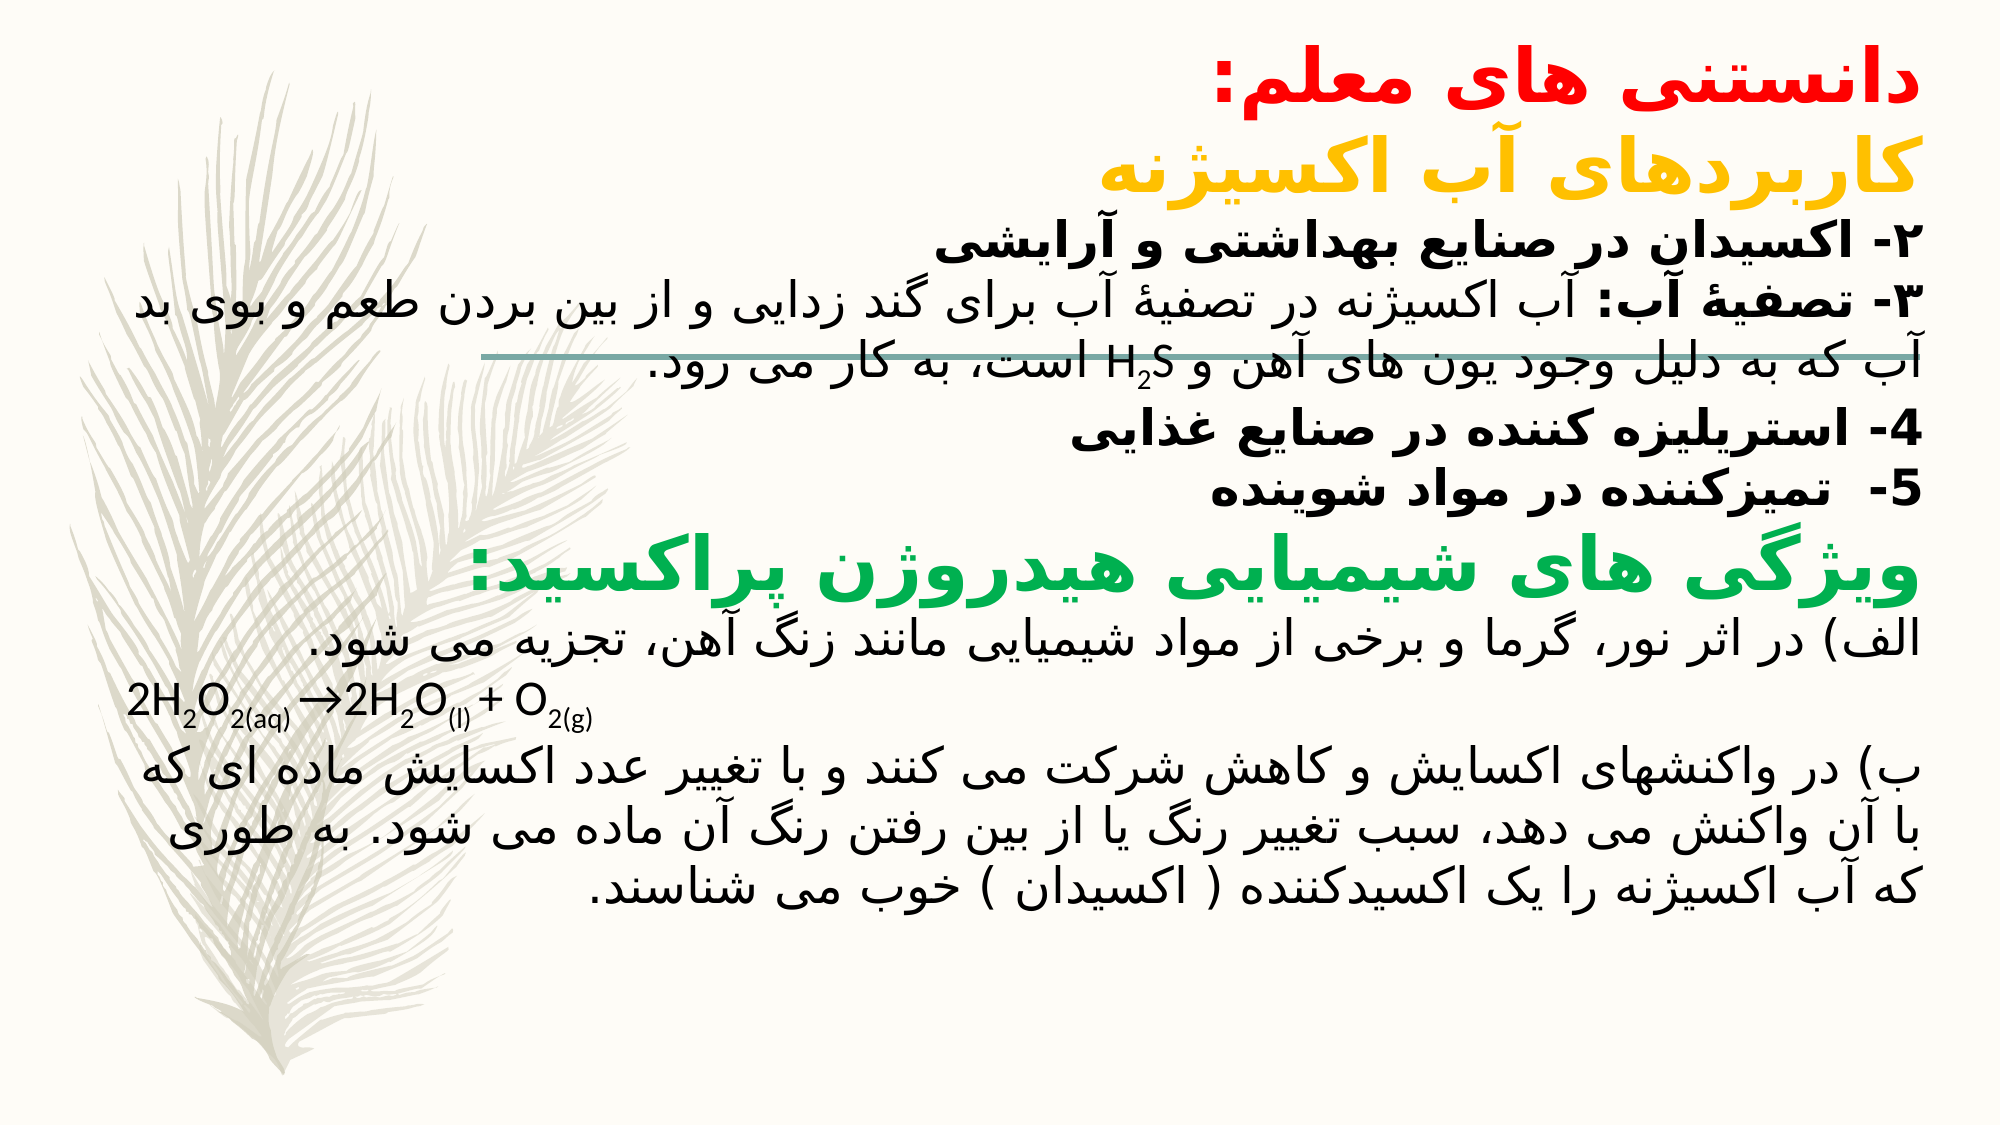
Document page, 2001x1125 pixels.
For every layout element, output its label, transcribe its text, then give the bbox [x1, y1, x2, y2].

text_box دانستنی های معلم: کاربردهای آب اکسیژنه ٢- اکسیدان در صنایع بهداشتی و آرایشی ٣- تصفیۀ آب: آب اکسیژنه در تصفیهٔ آب برای گند زدایی و از بین بردن طعم و بوی بد آب که به دلیل وجود یون های آهن و H2S است، به کار می رود. 4- استریلیزه کننده در صنایع غذایی 5- تمیزکننده در مواد شوینده ویژگی های شیمیایی هیدروژن پراکسید: الف) در اثر نور، گرما و برخی از مواد شیمیایی مانند زنگ آهن، تجزیه می شود. 2H2O2(aq) →2H2O(l) + O2(g) ب) در واکنشهای اکسایش و کاهش شرکت می کنند و با تغییر عدد اکسایش ماده ای که با آن واکنش می دهد، سبب تغییر رنگ یا از بین رفتن رنگ آن ماده می شود. به طوری که آب اکسیژنه را یک اکسیدکننده ( اکسیدان ) خوب می شناسند. [111, 19, 1939, 922]
